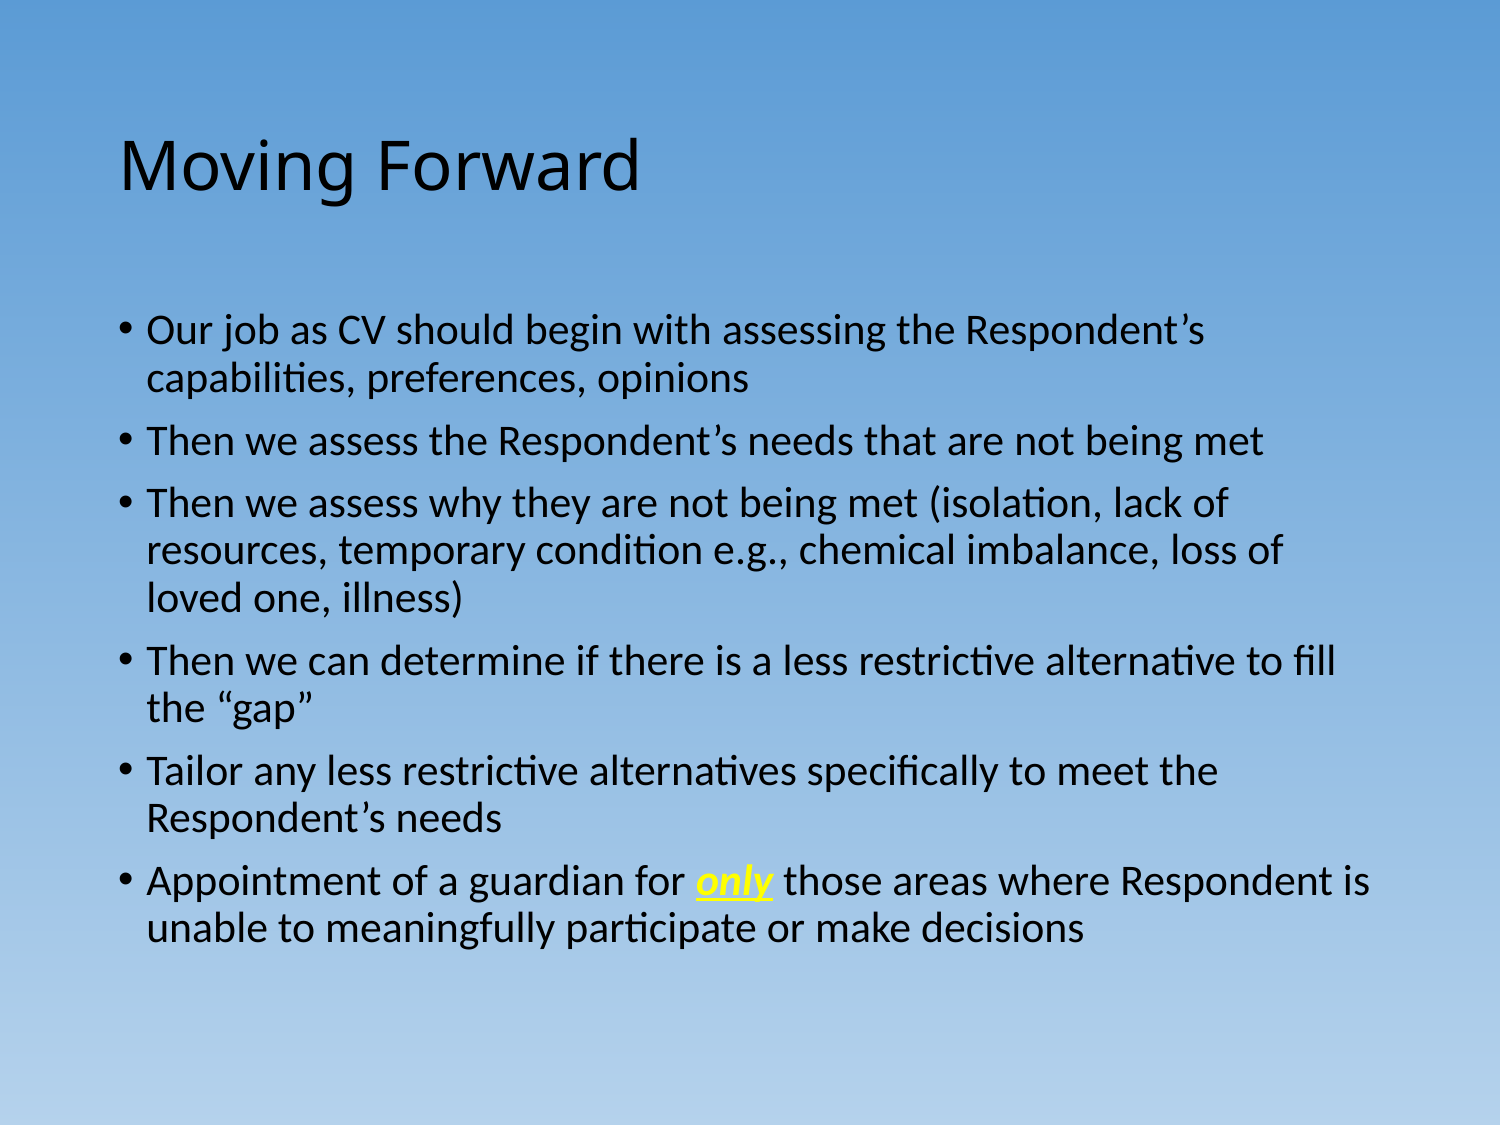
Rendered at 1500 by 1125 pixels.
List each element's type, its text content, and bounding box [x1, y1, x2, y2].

title Moving Forward [103, 59, 1397, 278]
list Our job as CV should begin with assessing the Respondent’s capabilities, preferences, opinions Then we assess the Respondent’s needs that are not being met Then we assess why they are not being met (isolation, lack of resources, temporary condition e.g., chemical imbalance, loss of loved one, illness) Then we can determine if there is a less restrictive alternative to fill the “gap” Tailor any less restrictive alternatives specifically to meet the Respondent’s needs Appointment of a guardian for only those areas where Respondent is unable to meaningfully participate or make decisions [103, 299, 1397, 1014]
